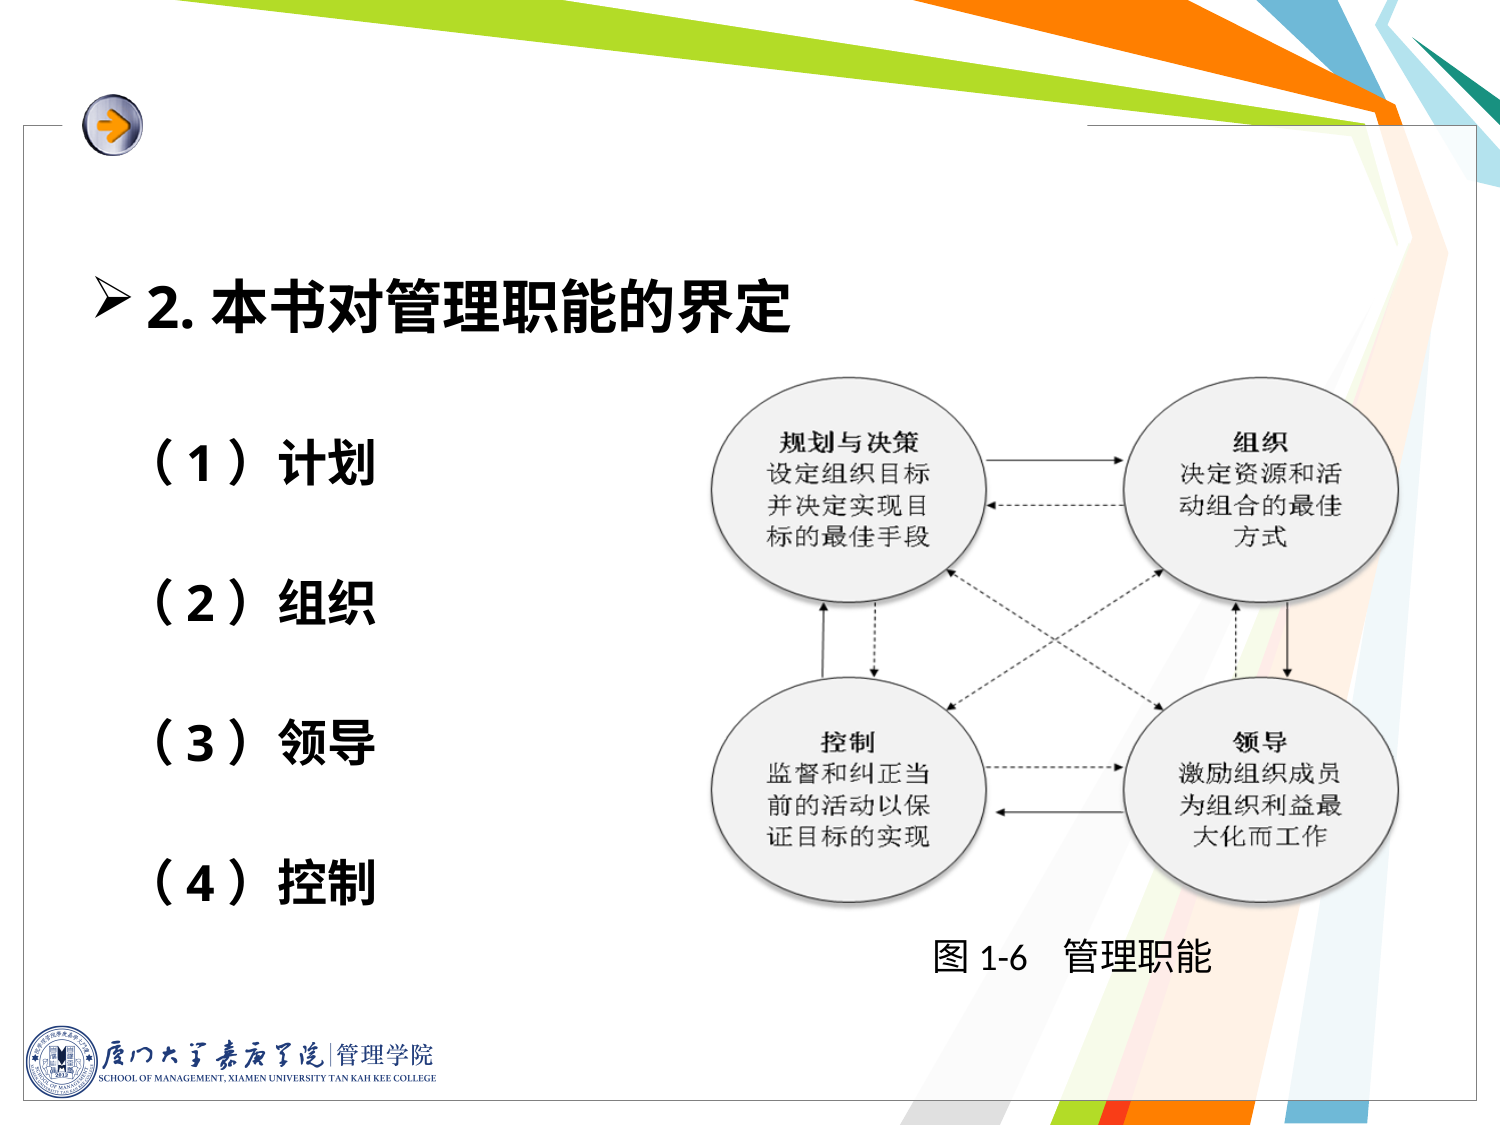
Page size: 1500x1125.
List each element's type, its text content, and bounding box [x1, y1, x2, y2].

picture [82, 94, 143, 156]
list 2.本书对管理职能的界定 （1）计划 （2）组织 （3）领导 （4）控制 [75, 262, 1425, 1005]
picture [702, 374, 1407, 915]
picture [24, 1024, 438, 1100]
text_box 图1-6 管理职能 [917, 926, 1228, 986]
